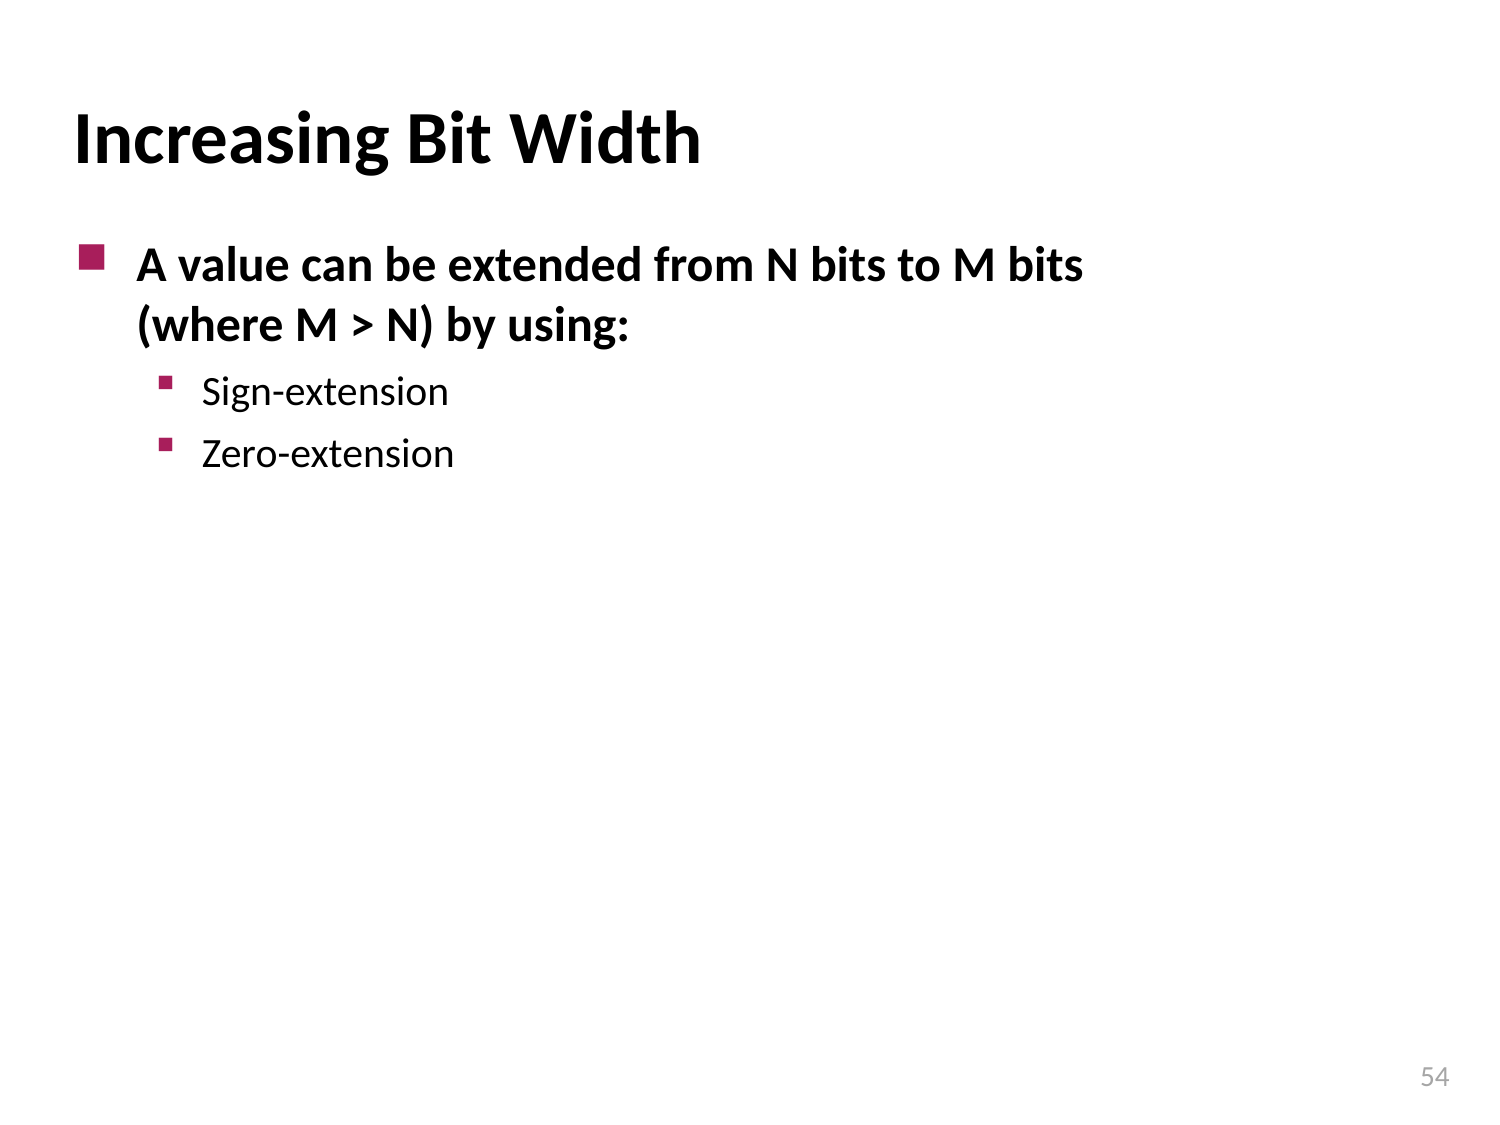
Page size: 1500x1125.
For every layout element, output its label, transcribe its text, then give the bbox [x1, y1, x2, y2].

list A value can be extended from N bits to M bits (where M > N) by using: Sign-extension Zero-extension [64, 223, 1361, 1040]
title Increasing Bit Width [58, 71, 1305, 197]
text_box [87, 174, 1413, 1025]
